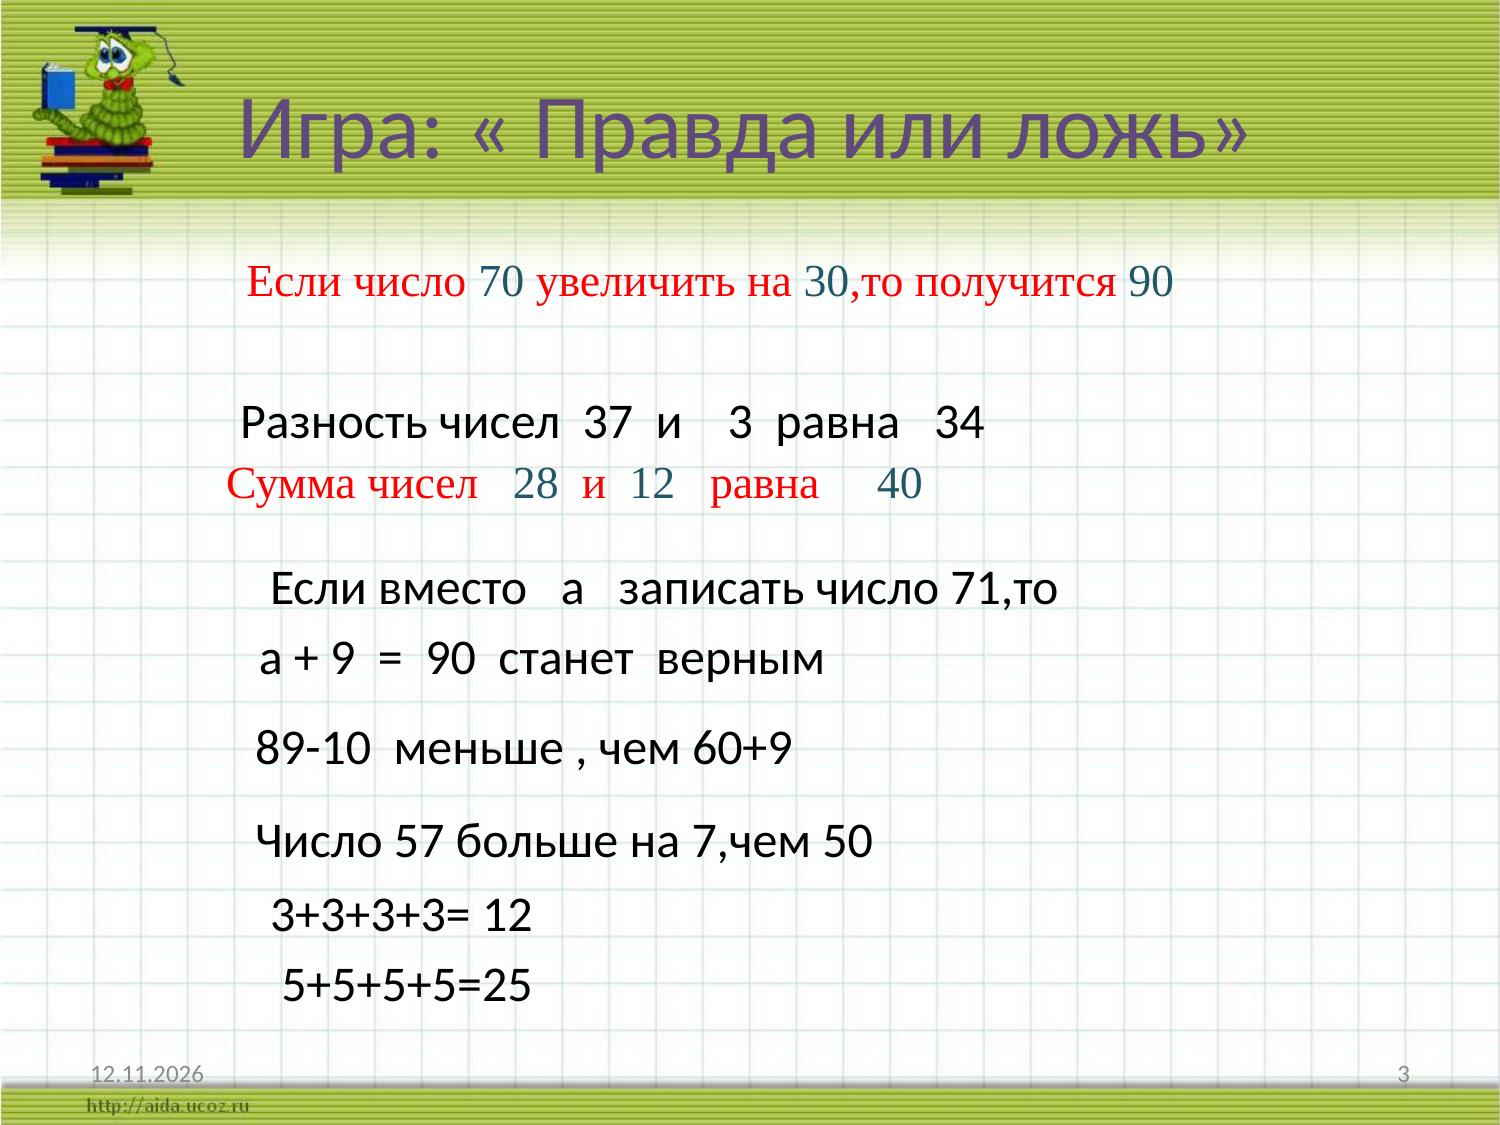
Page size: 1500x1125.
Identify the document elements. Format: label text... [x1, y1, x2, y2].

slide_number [75, 1042, 425, 1103]
text_box Если число 70 увеличить на 30,то получится 90 [70, 242, 1500, 413]
title Игра: « Правда или ложь» [222, 44, 1395, 200]
list Разность чисел 37 и 3 равна 34 Если вместо а записать число 71,то а + 9 = 90 станет верным 89-10 меньше , чем 60+9 Число 57 больше на 7,чем 50 3+3+3+3= 12 5+5+5+5=25 [74, 413, 1426, 1055]
slide_number 3 [1074, 1042, 1425, 1103]
text_box Сумма чисел 28 и 12 равна 40 [210, 445, 1196, 516]
picture [0, 0, 1500, 1125]
